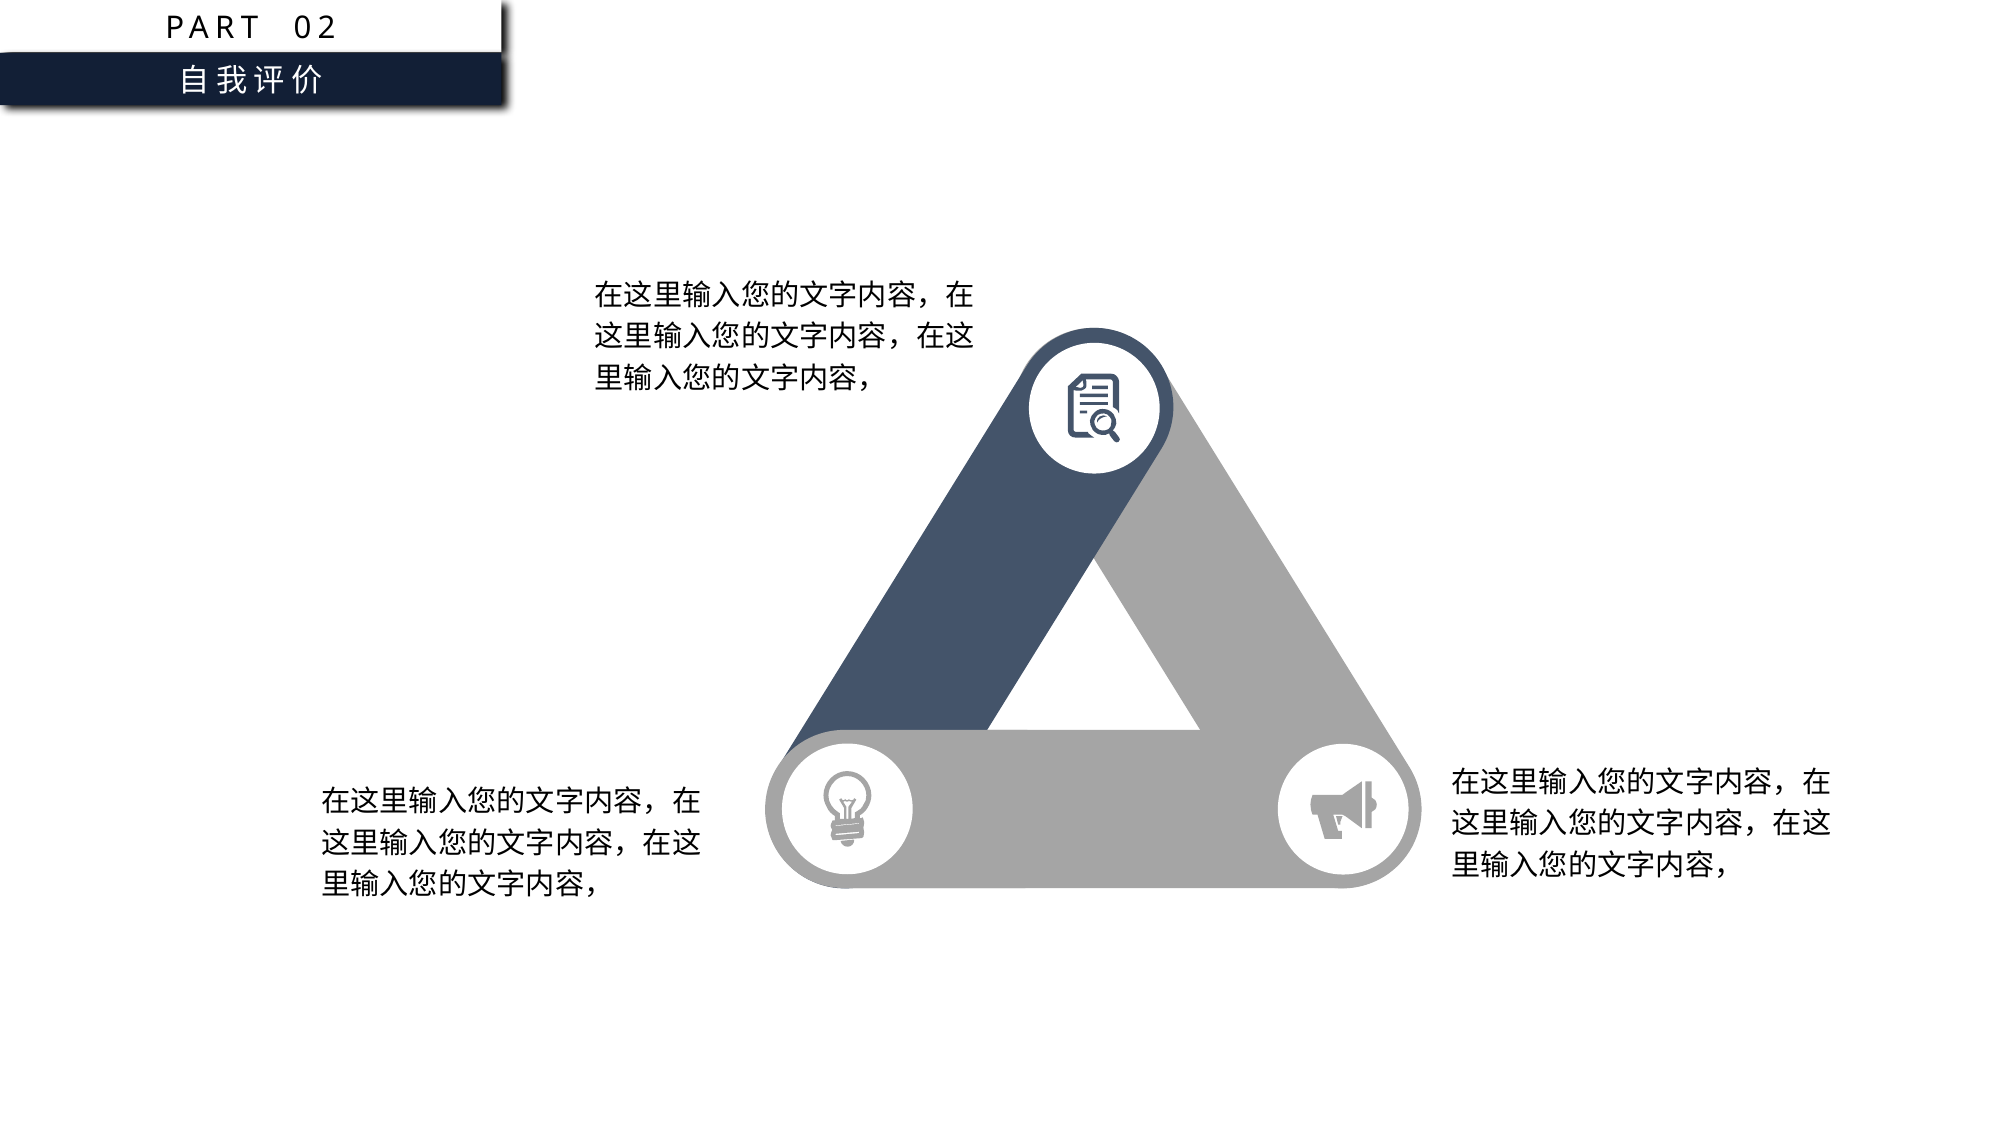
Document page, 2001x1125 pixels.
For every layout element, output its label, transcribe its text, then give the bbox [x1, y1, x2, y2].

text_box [765, 292, 1422, 924]
text_box 在这里输入您的文字内容，在这里输入您的文字内容，在这里输入您的文字内容， [1435, 747, 1864, 890]
text_box PART 02 [0, 0, 502, 52]
text_box 自我评价 [0, 52, 502, 106]
text_box 在这里输入您的文字内容，在这里输入您的文字内容，在这里输入您的文字内容， [305, 767, 733, 909]
text_box 在这里输入您的文字内容，在这里输入您的文字内容，在这里输入您的文字内容， [578, 260, 1007, 403]
